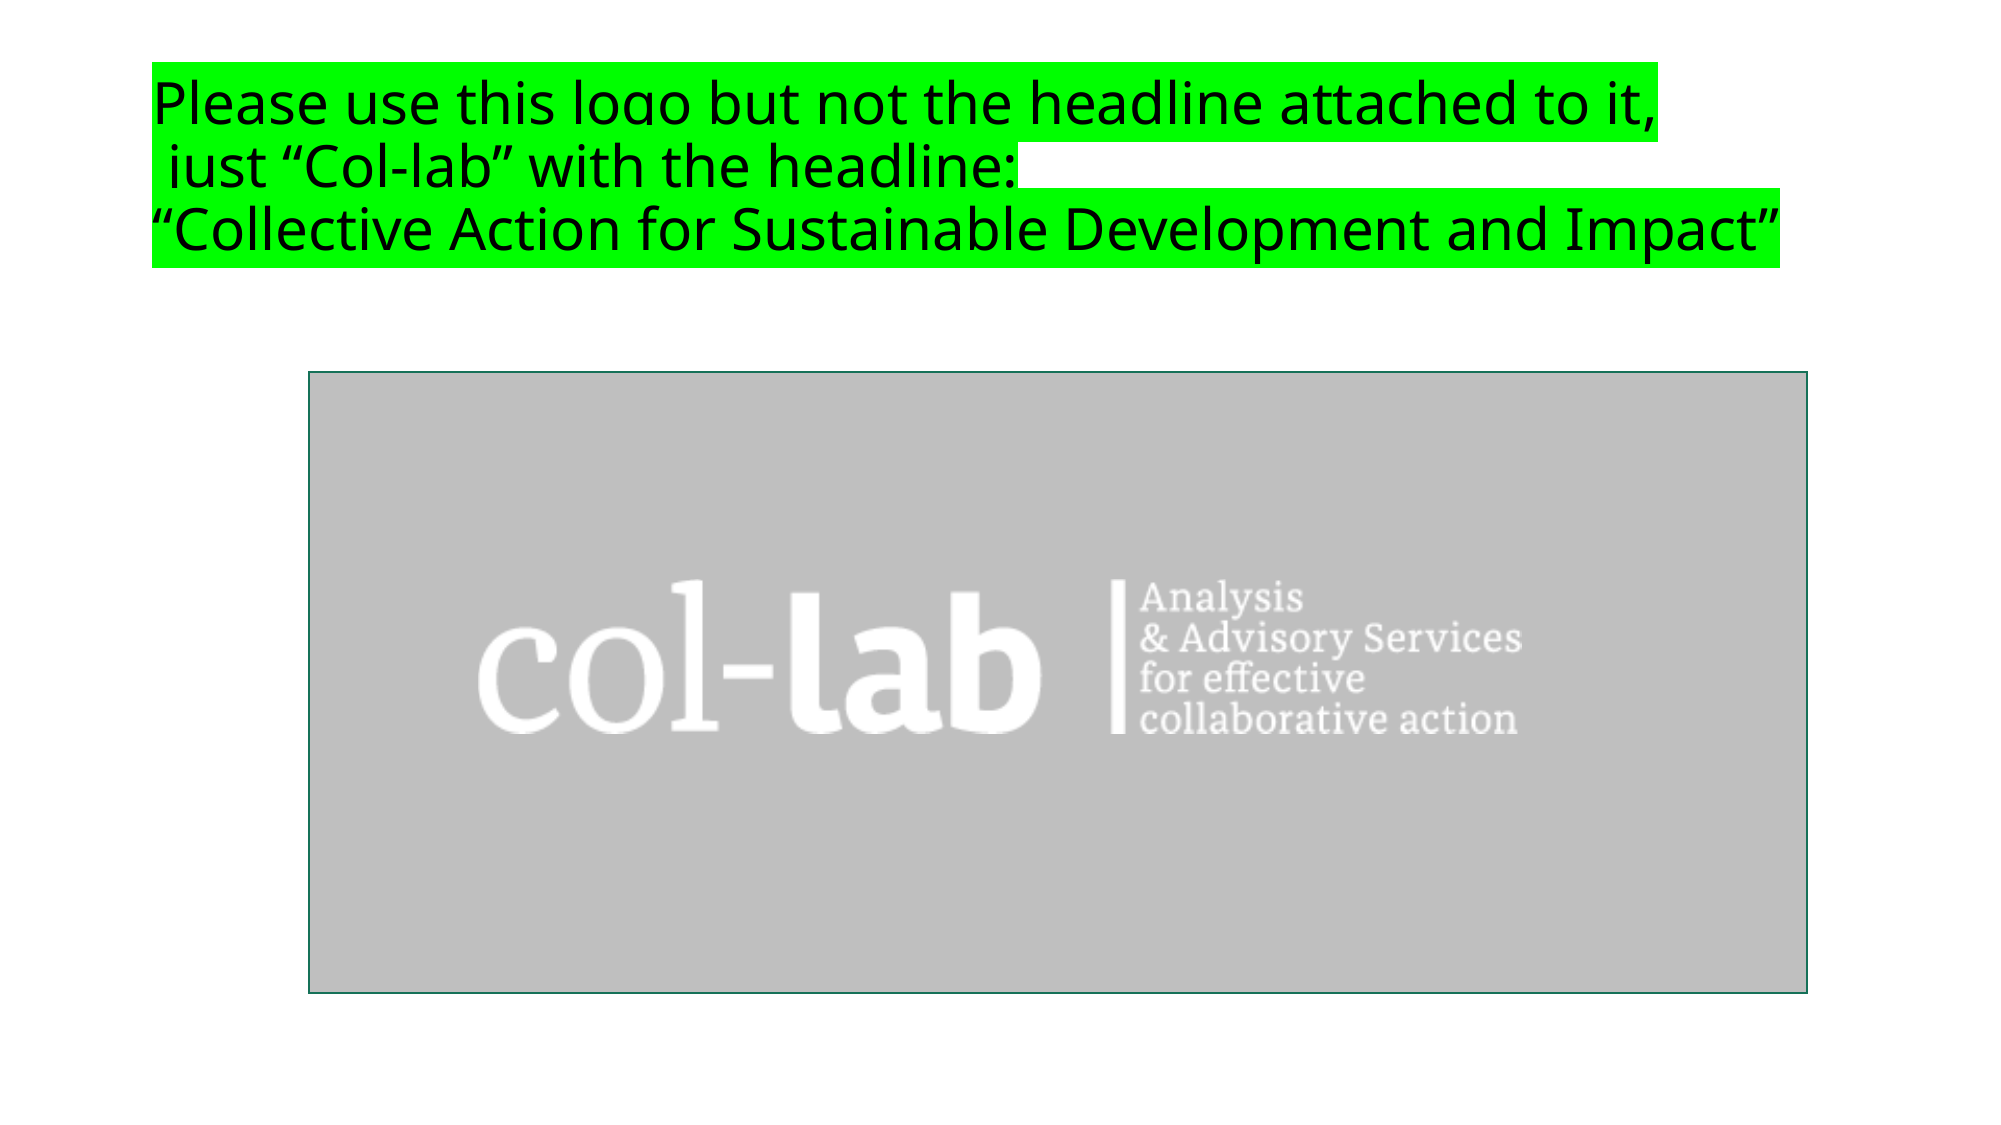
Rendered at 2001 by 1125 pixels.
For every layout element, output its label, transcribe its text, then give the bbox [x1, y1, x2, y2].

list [478, 579, 1522, 734]
text_box [308, 371, 1808, 994]
title Please use this logo but not the headline attached to it, just “Col-lab” with the headline: “Collective Action for Sustainable Development and Impact” [137, 59, 1863, 278]
